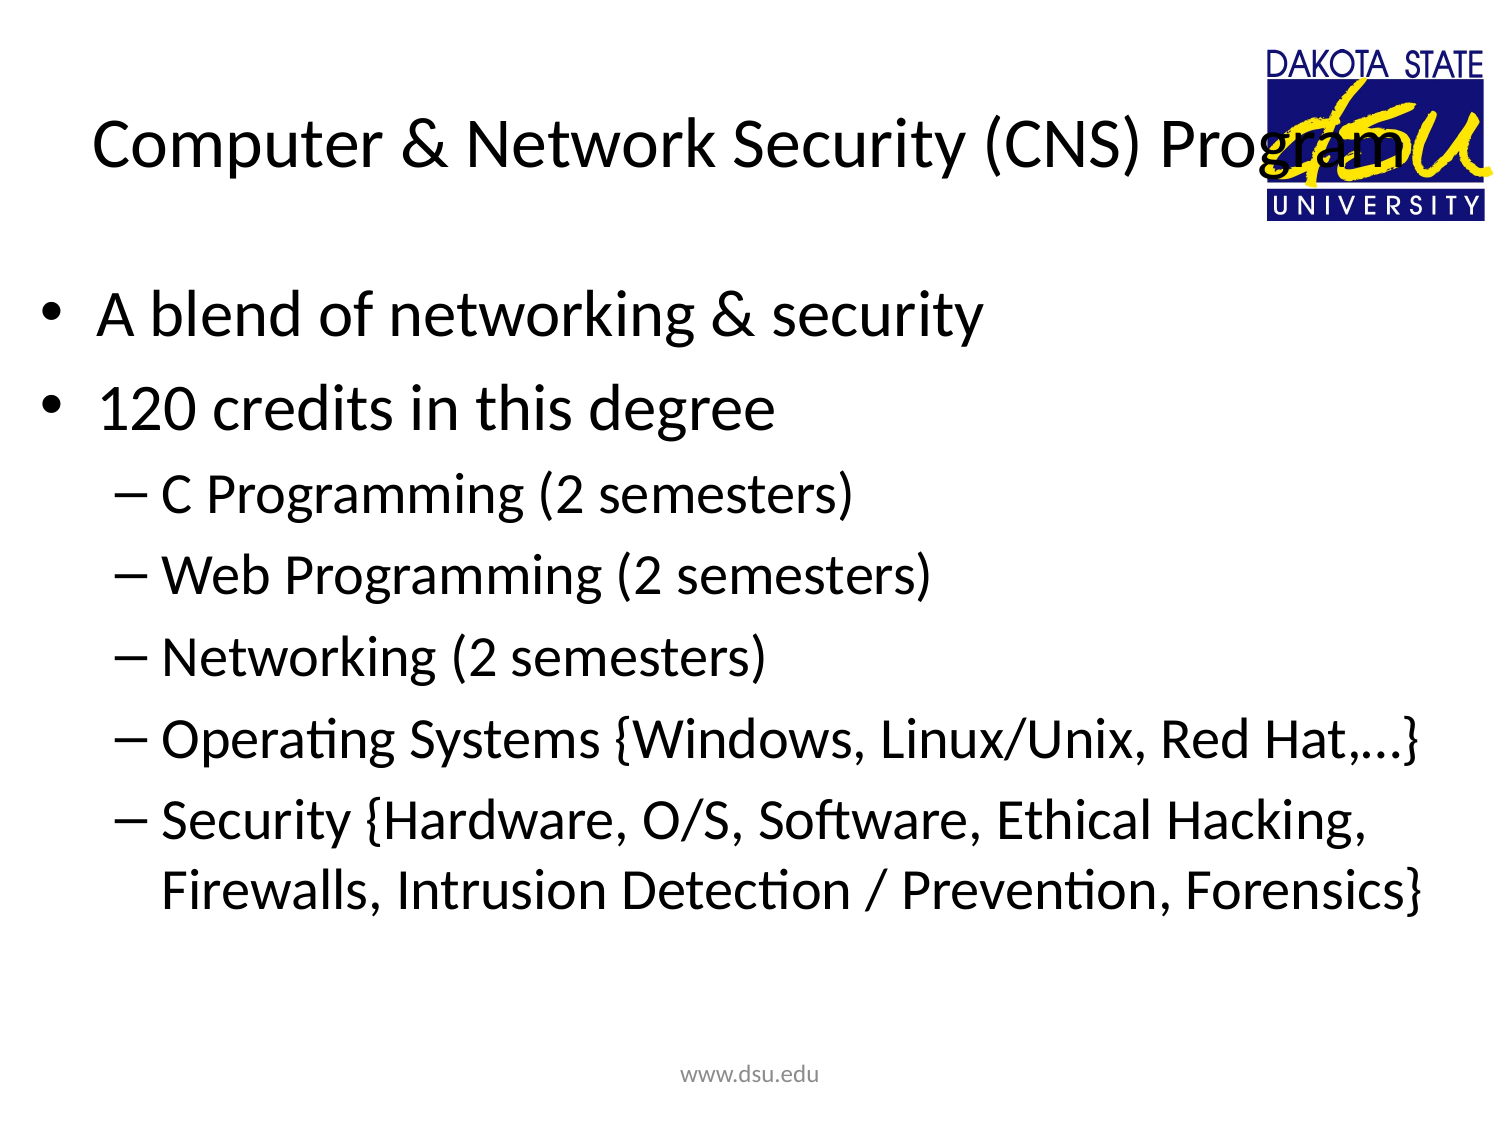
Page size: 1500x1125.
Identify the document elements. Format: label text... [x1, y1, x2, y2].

list A blend of networking & security 120 credits in this degree C Programming (2 semesters) Web Programming (2 semesters) Networking (2 semesters) Operating Systems {Windows, Linux/Unix, Red Hat,…} Security {Hardware, O/S, Software, Ethical Hacking, Firewalls, Intrusion Detection / Prevention, Forensics} [24, 262, 1463, 1005]
footer www.dsu.edu [512, 1042, 988, 1103]
picture [1425, 49, 1494, 221]
title Computer & Network Security (CNS) Program [75, 45, 1425, 233]
